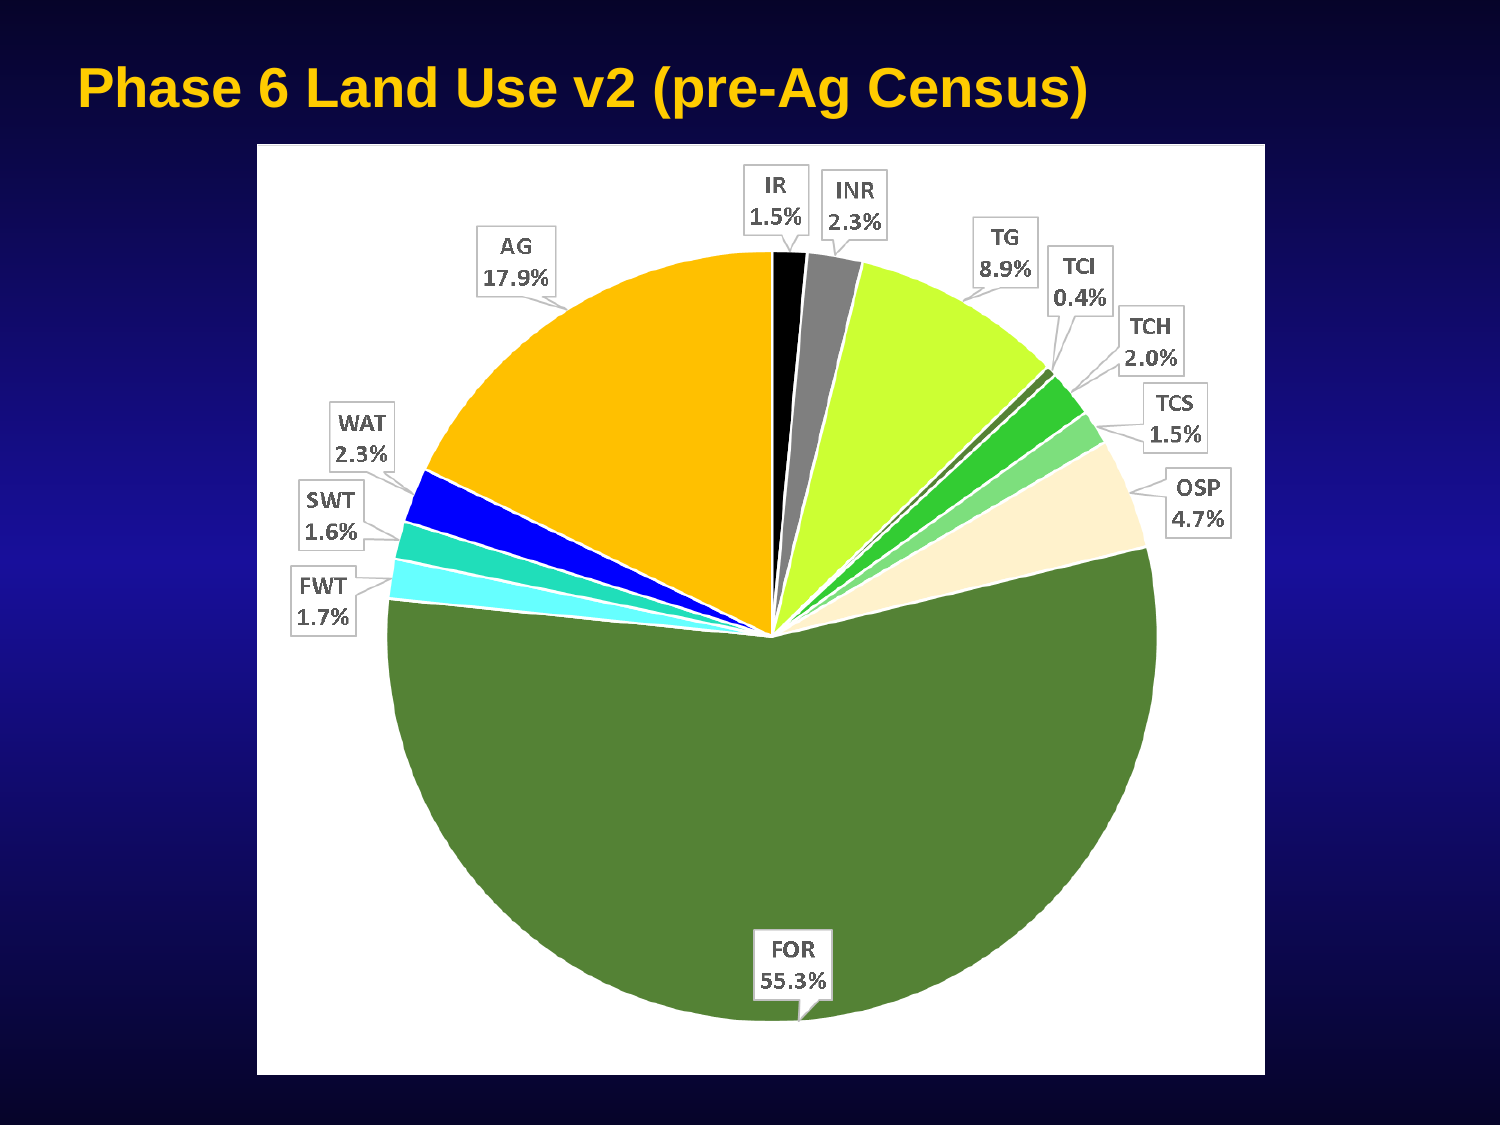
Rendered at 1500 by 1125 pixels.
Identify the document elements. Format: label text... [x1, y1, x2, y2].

picture [256, 143, 1265, 1075]
title Phase 6 Land Use v2 (pre-Ag Census) [61, 24, 1426, 145]
